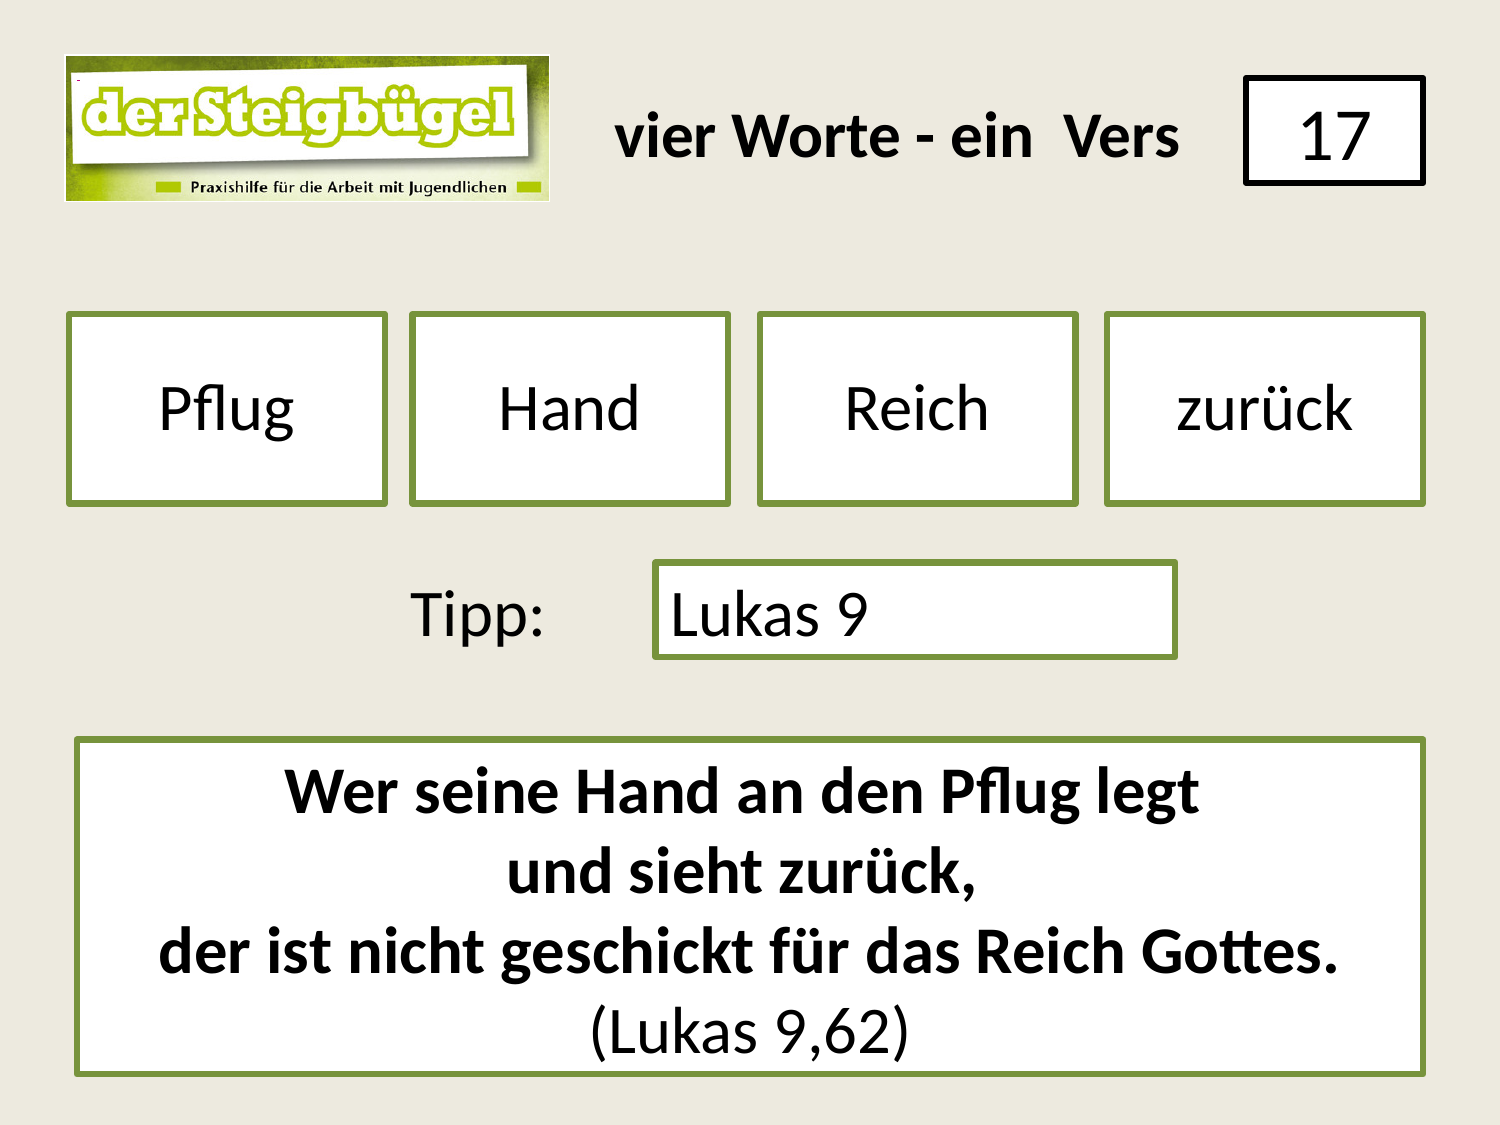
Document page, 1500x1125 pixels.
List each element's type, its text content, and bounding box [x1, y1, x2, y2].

text_box Wer seine Hand an den Pflug legt und sieht zurück, der ist nicht geschickt für das Reich Gottes. (Lukas 9,62) [76, 739, 1424, 1075]
text_box 17 [1246, 78, 1424, 183]
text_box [64, 290, 1424, 528]
text_box Lukas 9 [761, 562, 1176, 658]
text_box Tipp: [395, 562, 585, 658]
picture [64, 54, 550, 202]
text_box Lukas 9 [655, 562, 739, 658]
title vier Worte - ein Vers [584, 54, 1211, 209]
table_header [739, 536, 761, 688]
